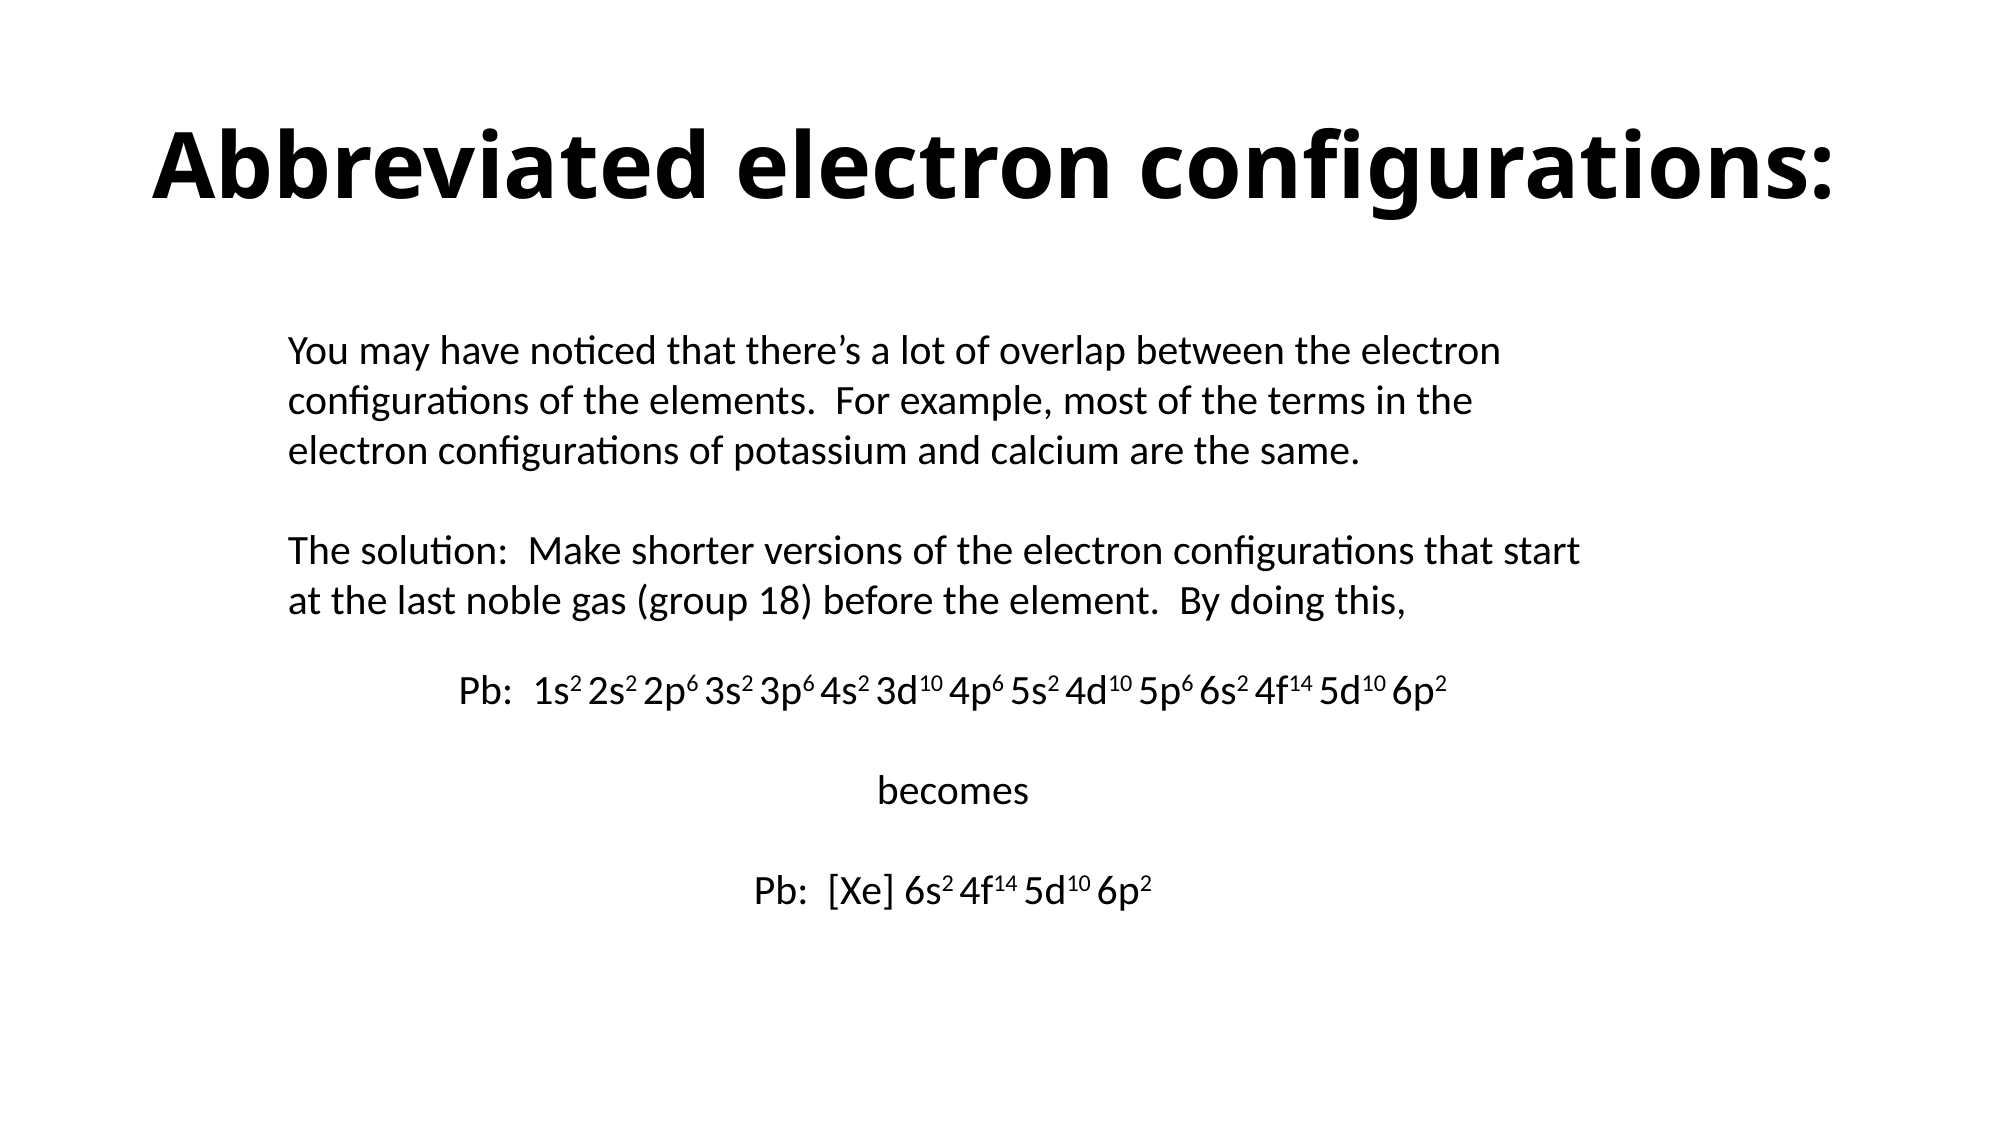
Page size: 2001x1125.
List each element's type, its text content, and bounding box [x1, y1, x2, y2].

text_box You may have noticed that there’s a lot of overlap between the electron configurations of the elements. For example, most of the terms in the electron configurations of potassium and calcium are the same. The solution: Make shorter versions of the electron configurations that start at the last noble gas (group 18) before the element. By doing this, Pb: 1s2 2s2 2p6 3s2 3p6 4s2 3d10 4p6 5s2 4d10 5p6 6s2 4f14 5d10 6p2 becomes Pb: [Xe] 6s2 4f14 5d10 6p2 [273, 314, 1633, 920]
title Abbreviated electron configurations: [137, 59, 1863, 278]
